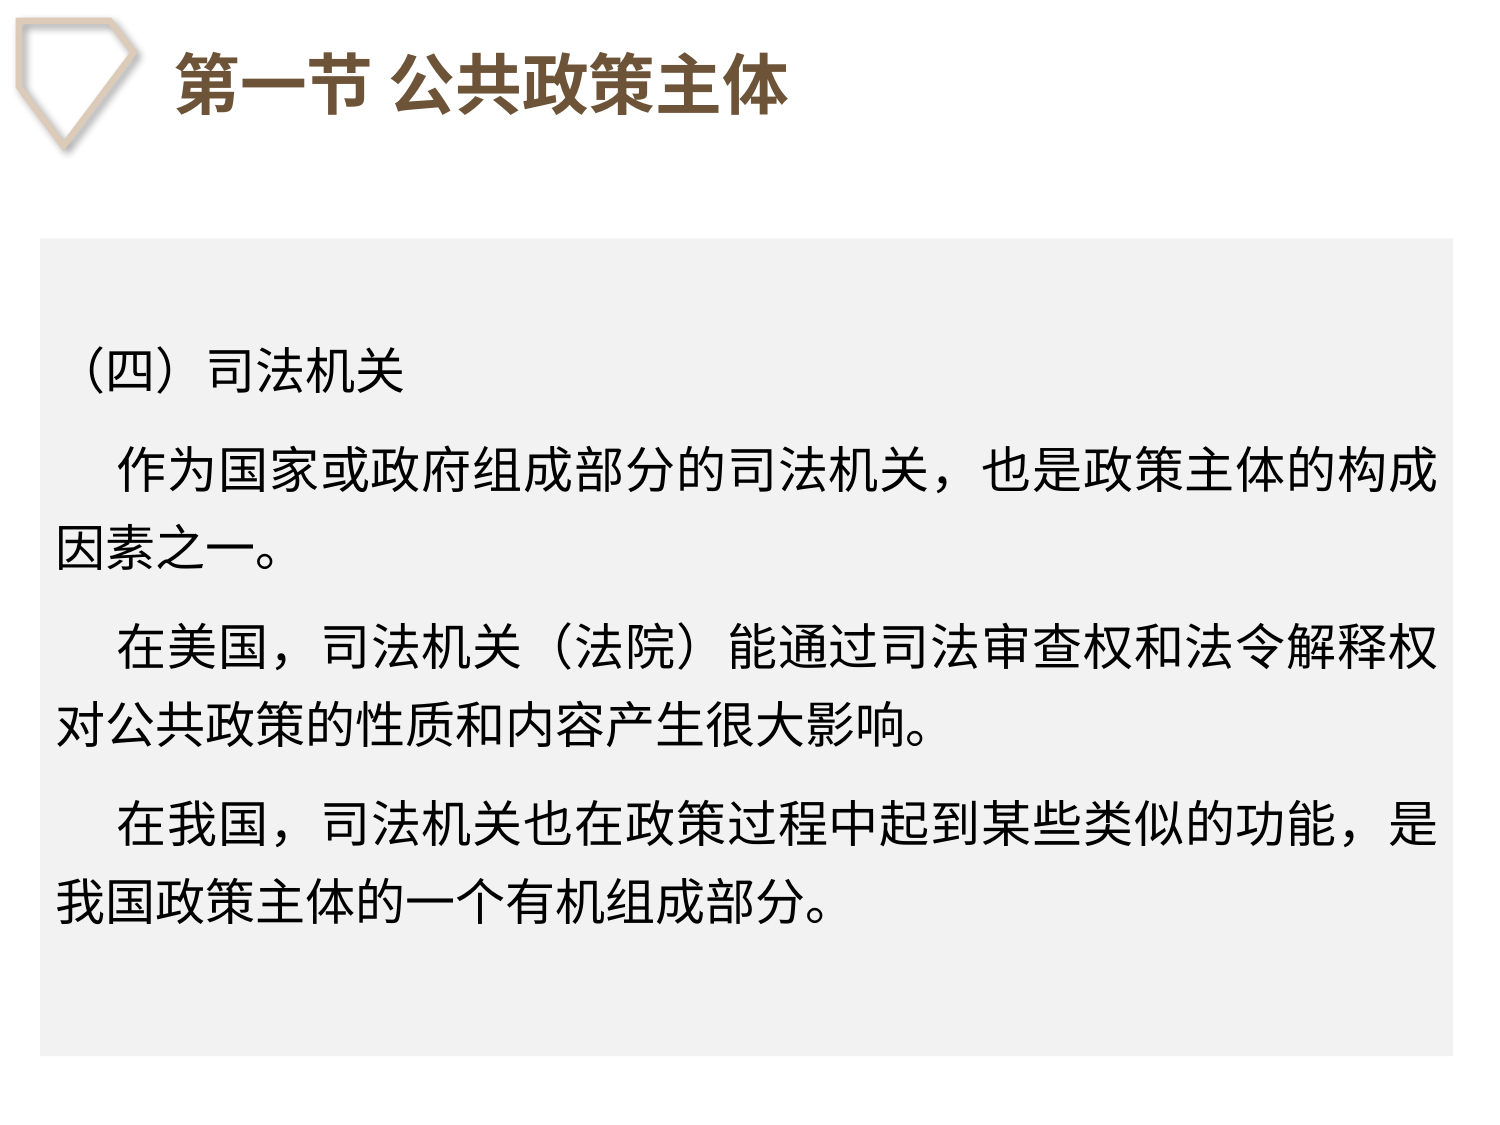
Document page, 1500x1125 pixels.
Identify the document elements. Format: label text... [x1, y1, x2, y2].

list （四）司法机关 作为国家或政府组成部分的司法机关，也是政策主体的构成因素之一。 在美国，司法机关（法院）能通过司法审查权和法令解释权对公共政策的性质和内容产生很大影响。 在我国，司法机关也在政策过程中起到某些类似的功能，是我国政策主体的一个有机组成部分。 [40, 238, 1454, 1057]
title 第一节 公共政策主体 [158, 18, 1456, 159]
